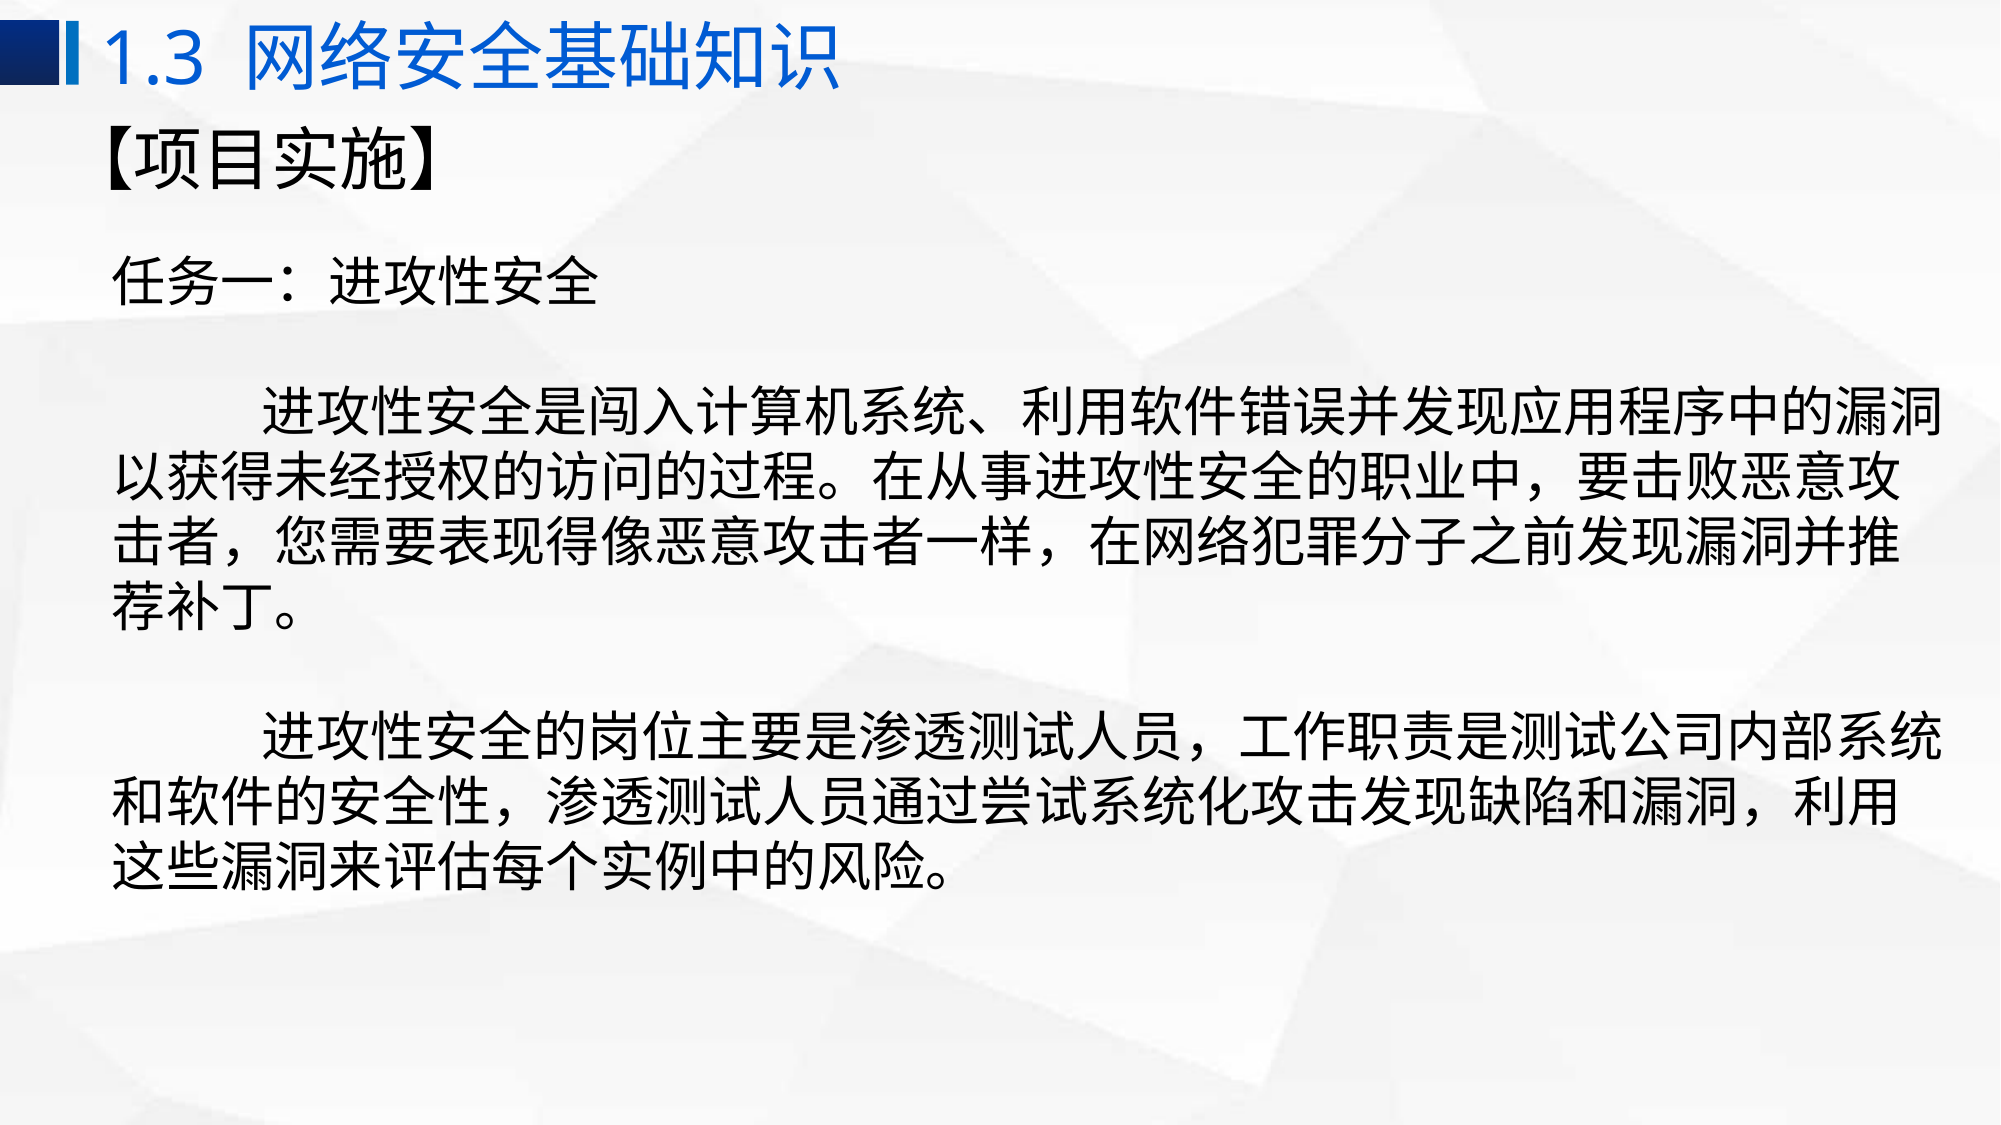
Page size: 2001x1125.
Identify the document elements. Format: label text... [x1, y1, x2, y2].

title 【项目实施】 [49, 117, 624, 208]
picture [0, 0, 2001, 1125]
text_box [66, 20, 79, 85]
text_box 1.3 网络安全基础知识 [85, 9, 1441, 101]
text_box [0, 20, 60, 85]
text_box 任务一：进攻性安全 进攻性安全是闯入计算机系统、利用软件错误并发现应用程序中的漏洞以获得未经授权的访问的过程。在从事进攻性安全的职业中，要击败恶意攻击者，您需要表现得像恶意攻击者一样，在网络犯罪分子之前发现漏洞并推荐补丁。 进攻性安全的岗位主要是渗透测试人员，工作职责是测试公司内部系统和软件的安全性，渗透测试人员通过尝试系统化攻击发现缺陷和漏洞，利用这些漏洞来评估每个实例中的风险。 [97, 240, 1960, 904]
